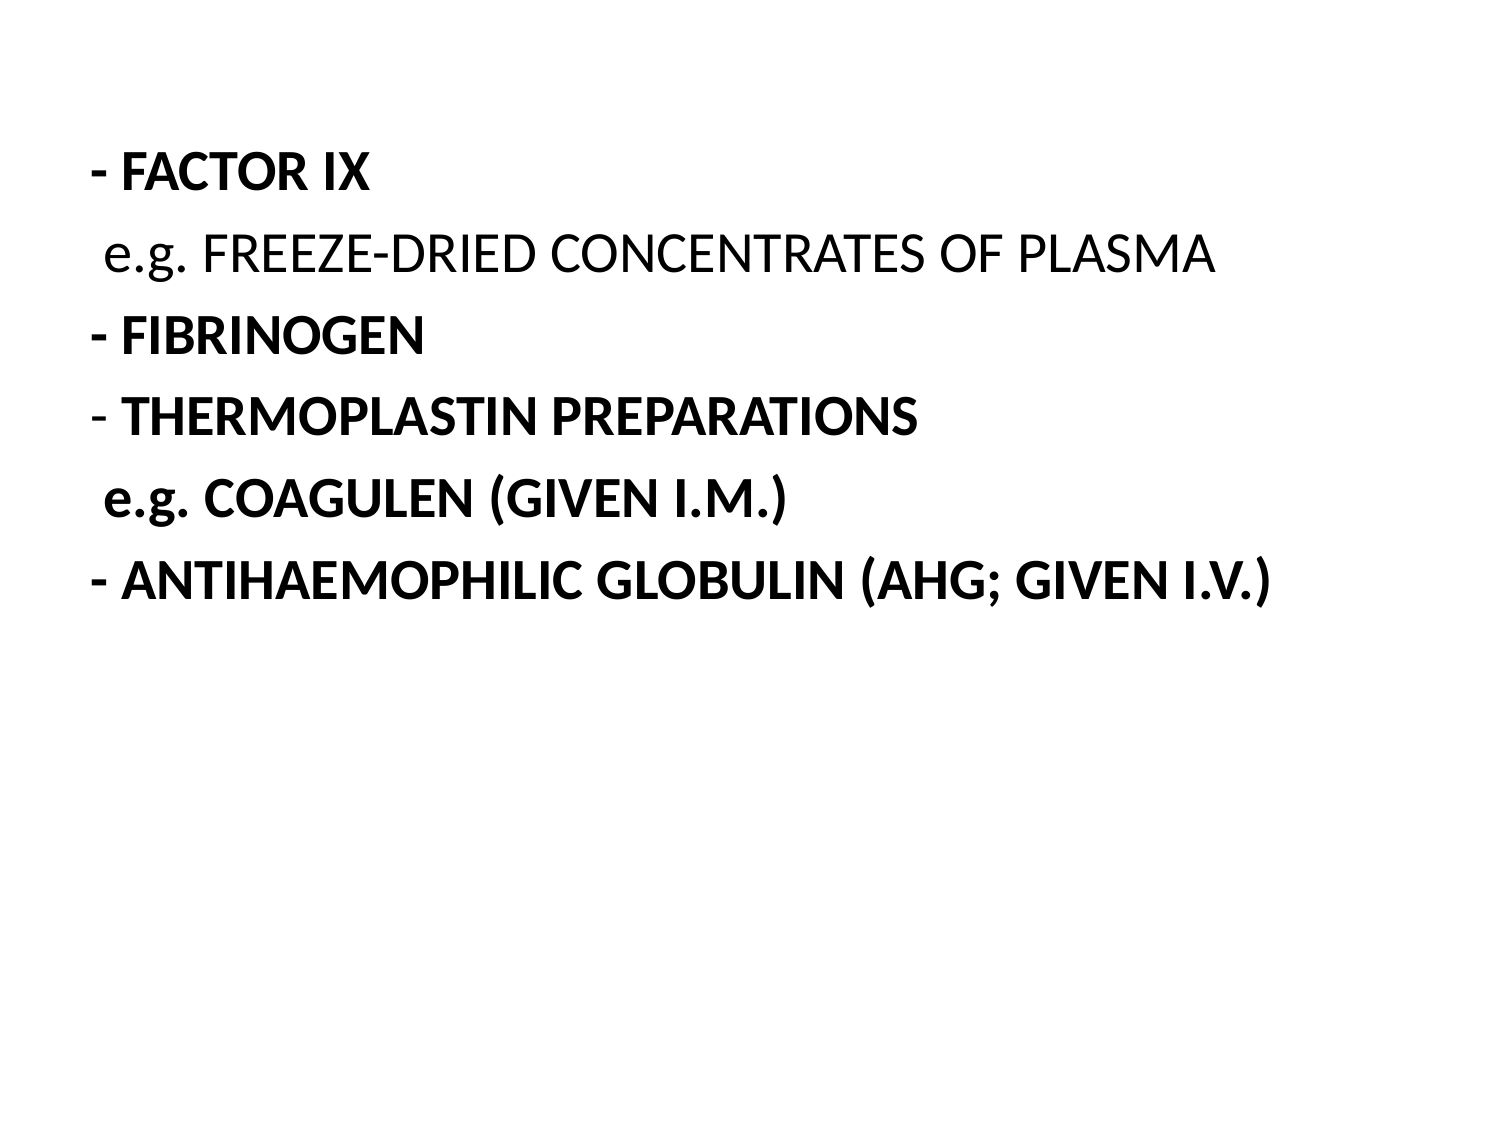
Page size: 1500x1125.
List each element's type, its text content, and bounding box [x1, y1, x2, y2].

list - FACTOR IX e.g. FREEZE-DRIED CONCENTRATES OF PLASMA - FIBRINOGEN - THERMOPLASTIN PREPARATIONS e.g. COAGULEN (GIVEN I.M.) - ANTIHAEMOPHILIC GLOBULIN (AHG; GIVEN I.V.) [75, 125, 1425, 868]
